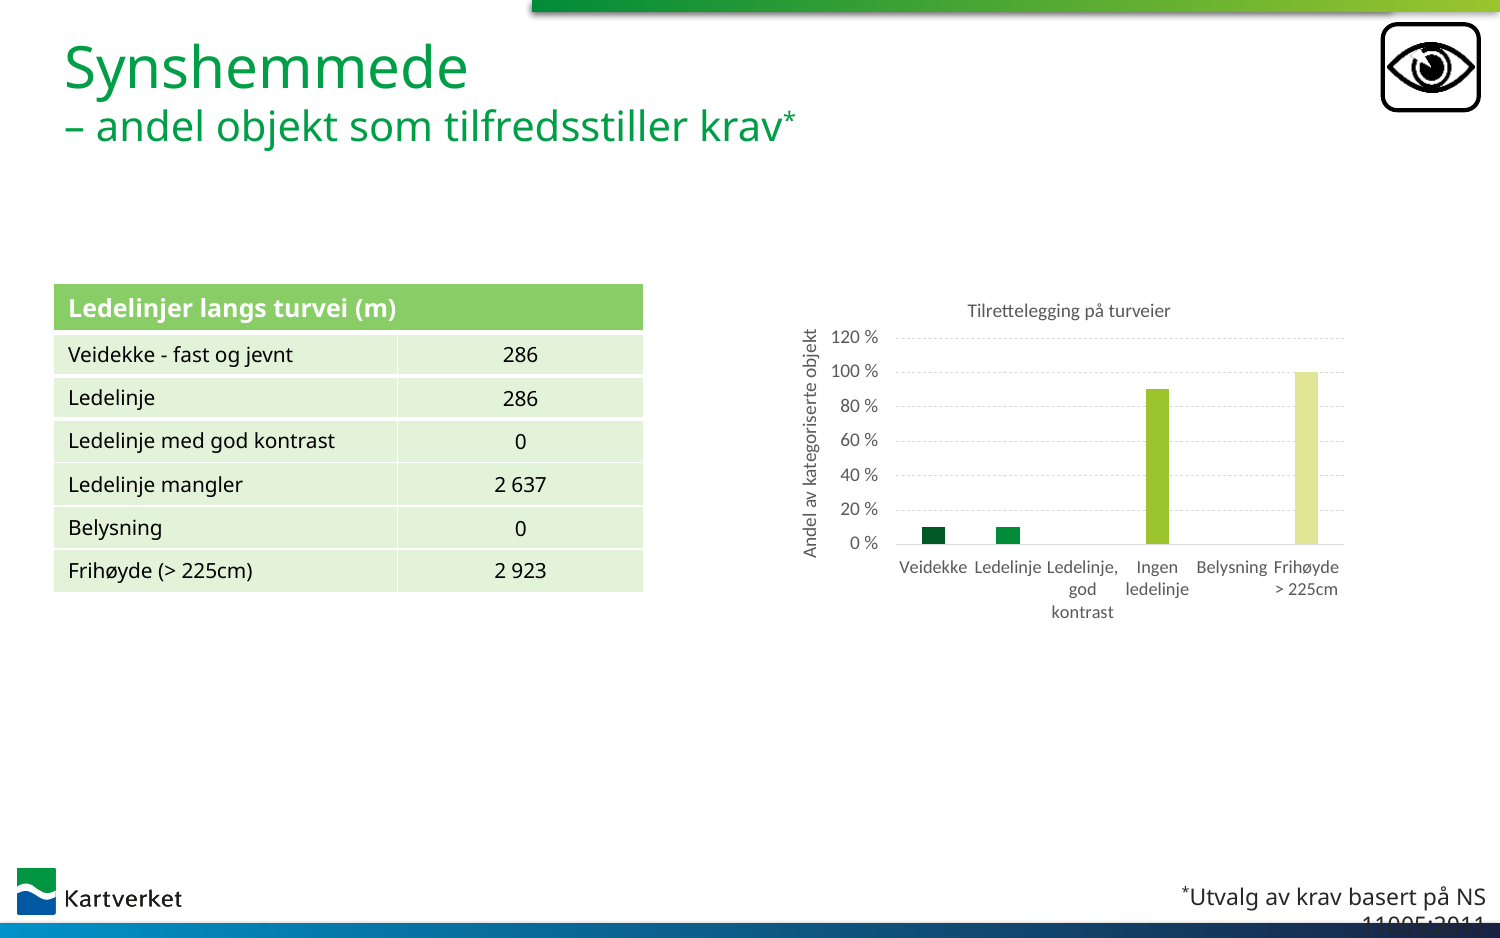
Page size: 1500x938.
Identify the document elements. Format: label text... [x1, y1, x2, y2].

table_cell 2 637 [398, 463, 643, 505]
table_cell Belysning [54, 507, 397, 548]
table_cell Ledelinje [54, 378, 397, 417]
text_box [1382, 24, 1480, 111]
table_cell Ledelinje mangler [54, 463, 397, 505]
text_box *Utvalg av krav basert på NS 11005:2011 [1068, 873, 1500, 938]
table_cell 286 [398, 335, 643, 374]
table_cell Veidekke - fast og jevnt [54, 335, 397, 374]
picture [791, 291, 1348, 630]
table_cell 2 923 [398, 550, 643, 592]
table_cell Ledelinje med god kontrast [54, 421, 397, 462]
table_cell 286 [398, 378, 643, 417]
table_cell 0 [398, 421, 643, 462]
text_box Synshemmede – andel objekt som tilfredsstiller krav* [49, 24, 1431, 158]
table_header Ledelinjer langs turvei (m) [54, 284, 643, 330]
table_cell Frihøyde (> 225cm) [54, 550, 397, 592]
table_cell 0 [398, 507, 643, 548]
